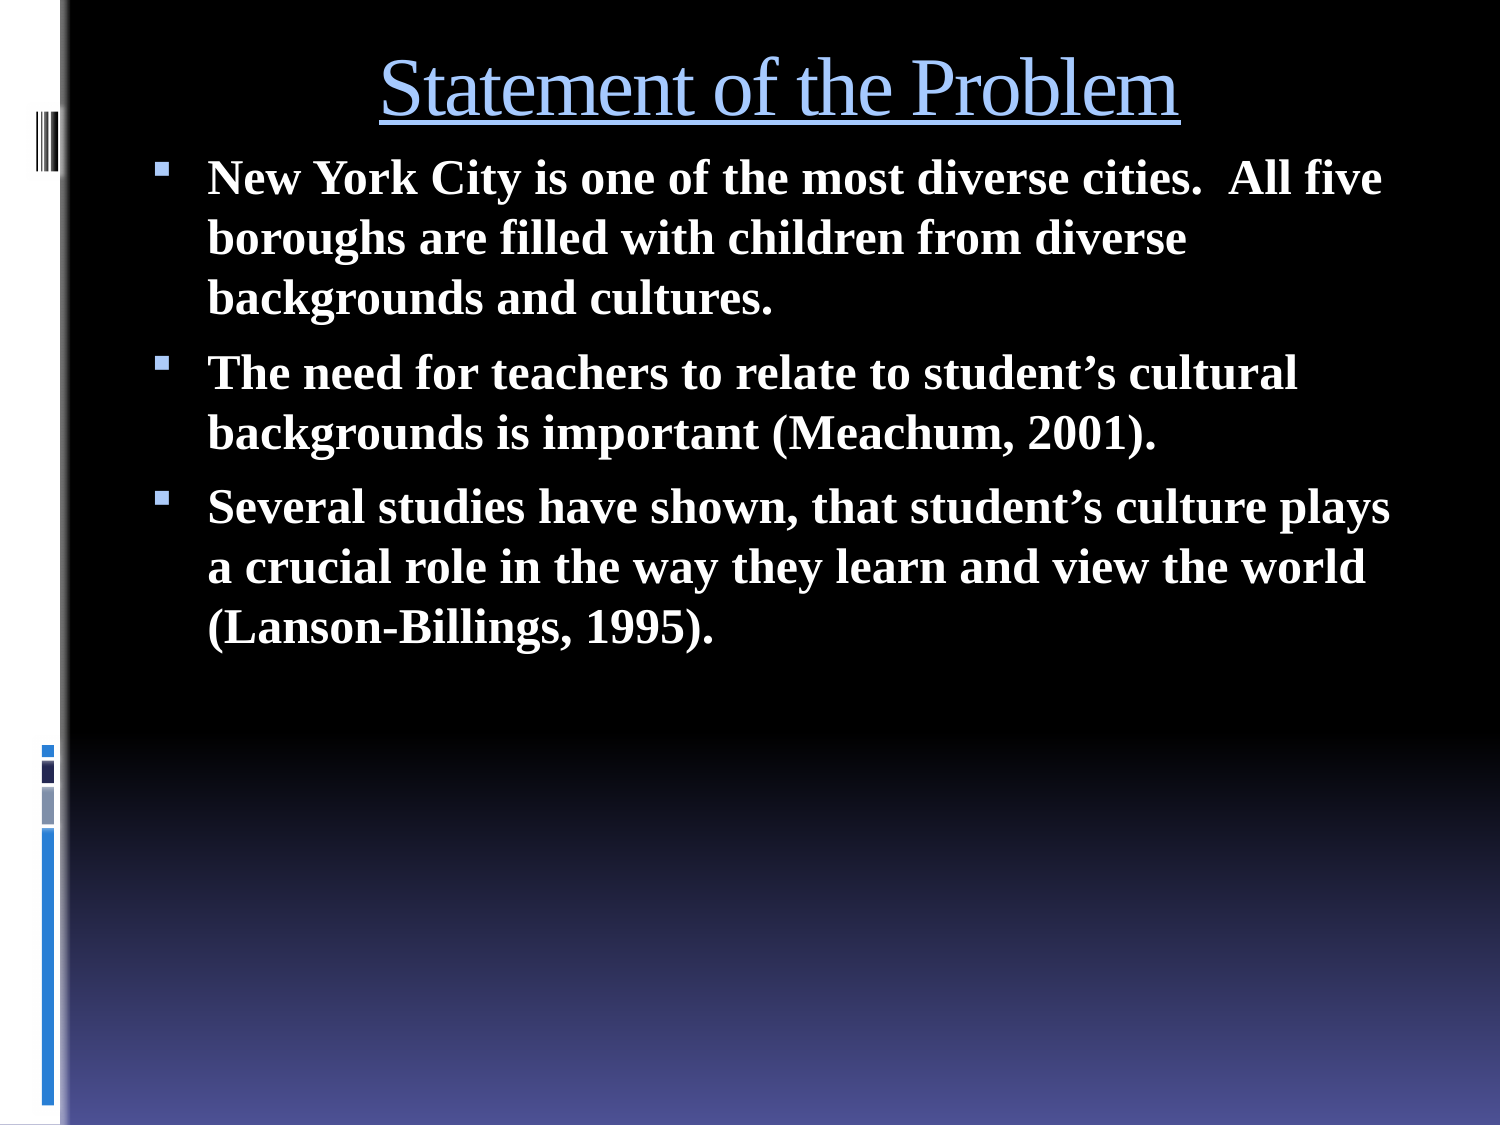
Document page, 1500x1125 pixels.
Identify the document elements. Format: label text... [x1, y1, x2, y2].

list New York City is one of the most diverse cities. All five boroughs are filled with children from diverse backgrounds and cultures. The need for teachers to relate to student’s cultural backgrounds is important (Meachum, 2001). Several studies have shown, that student’s culture plays a crucial role in the way they learn and view the world (Lanson-Billings, 1995). [125, 137, 1413, 1033]
title Statement of the Problem [137, 24, 1413, 137]
